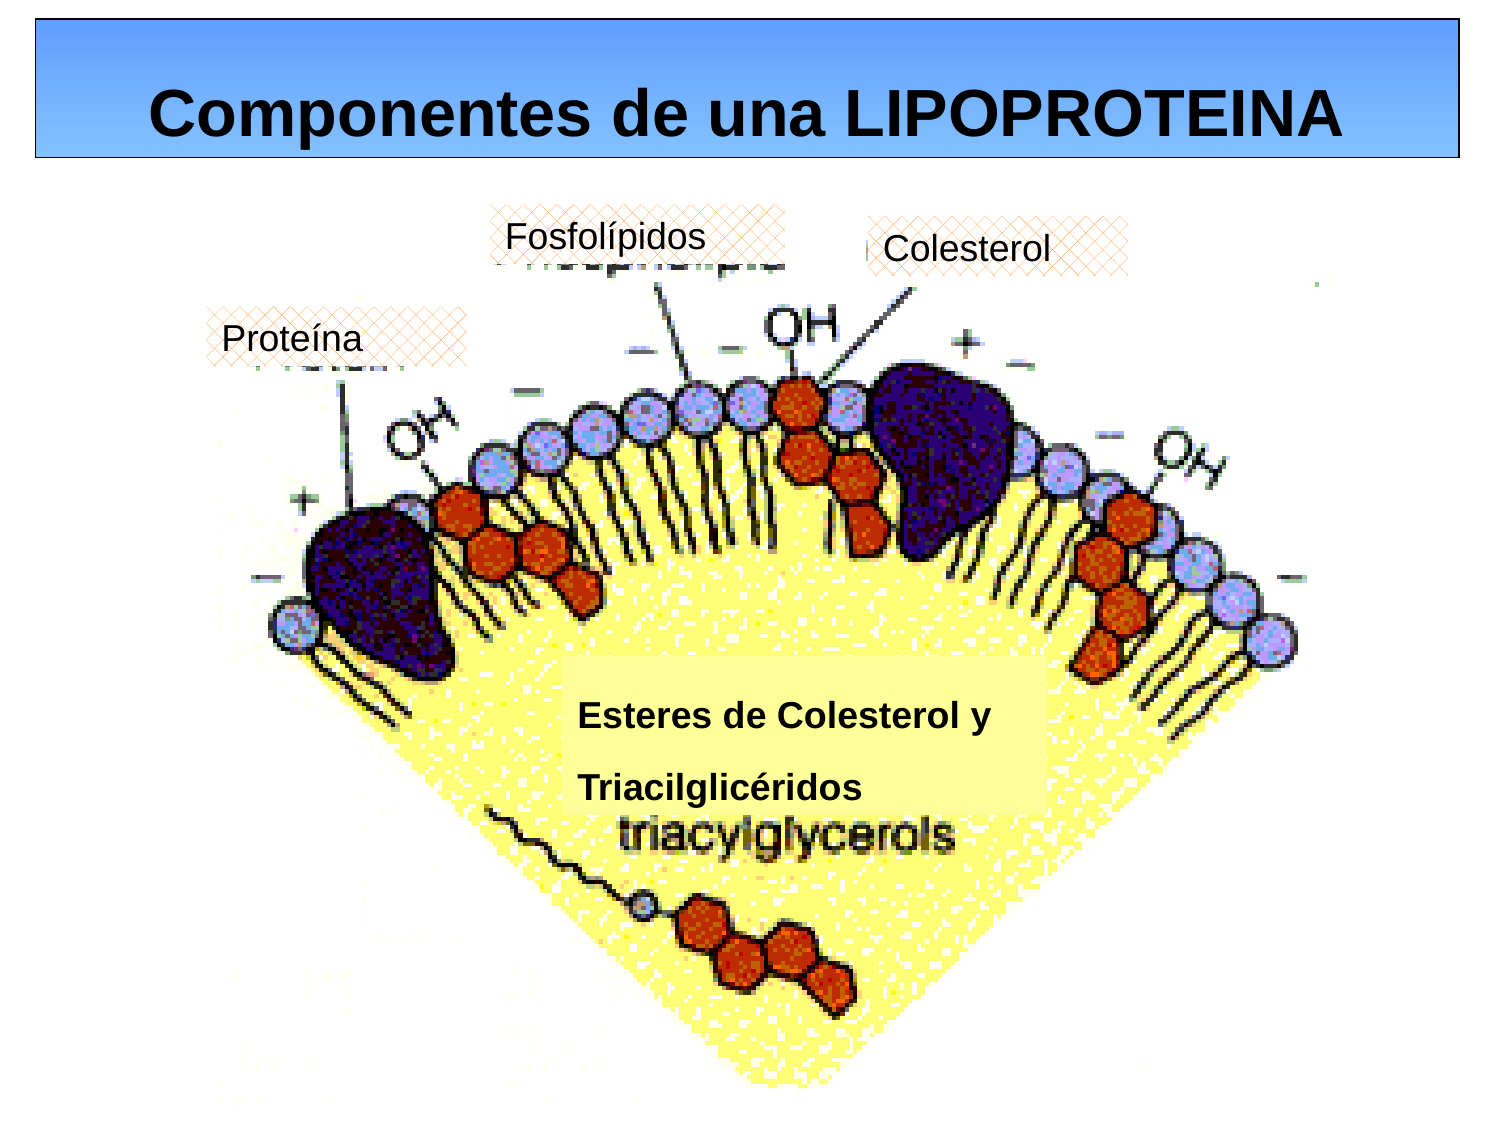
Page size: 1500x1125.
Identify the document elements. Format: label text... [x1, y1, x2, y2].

text_box Componentes de una LIPOPROTEINA [35, 18, 1459, 158]
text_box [206, 204, 1341, 1118]
